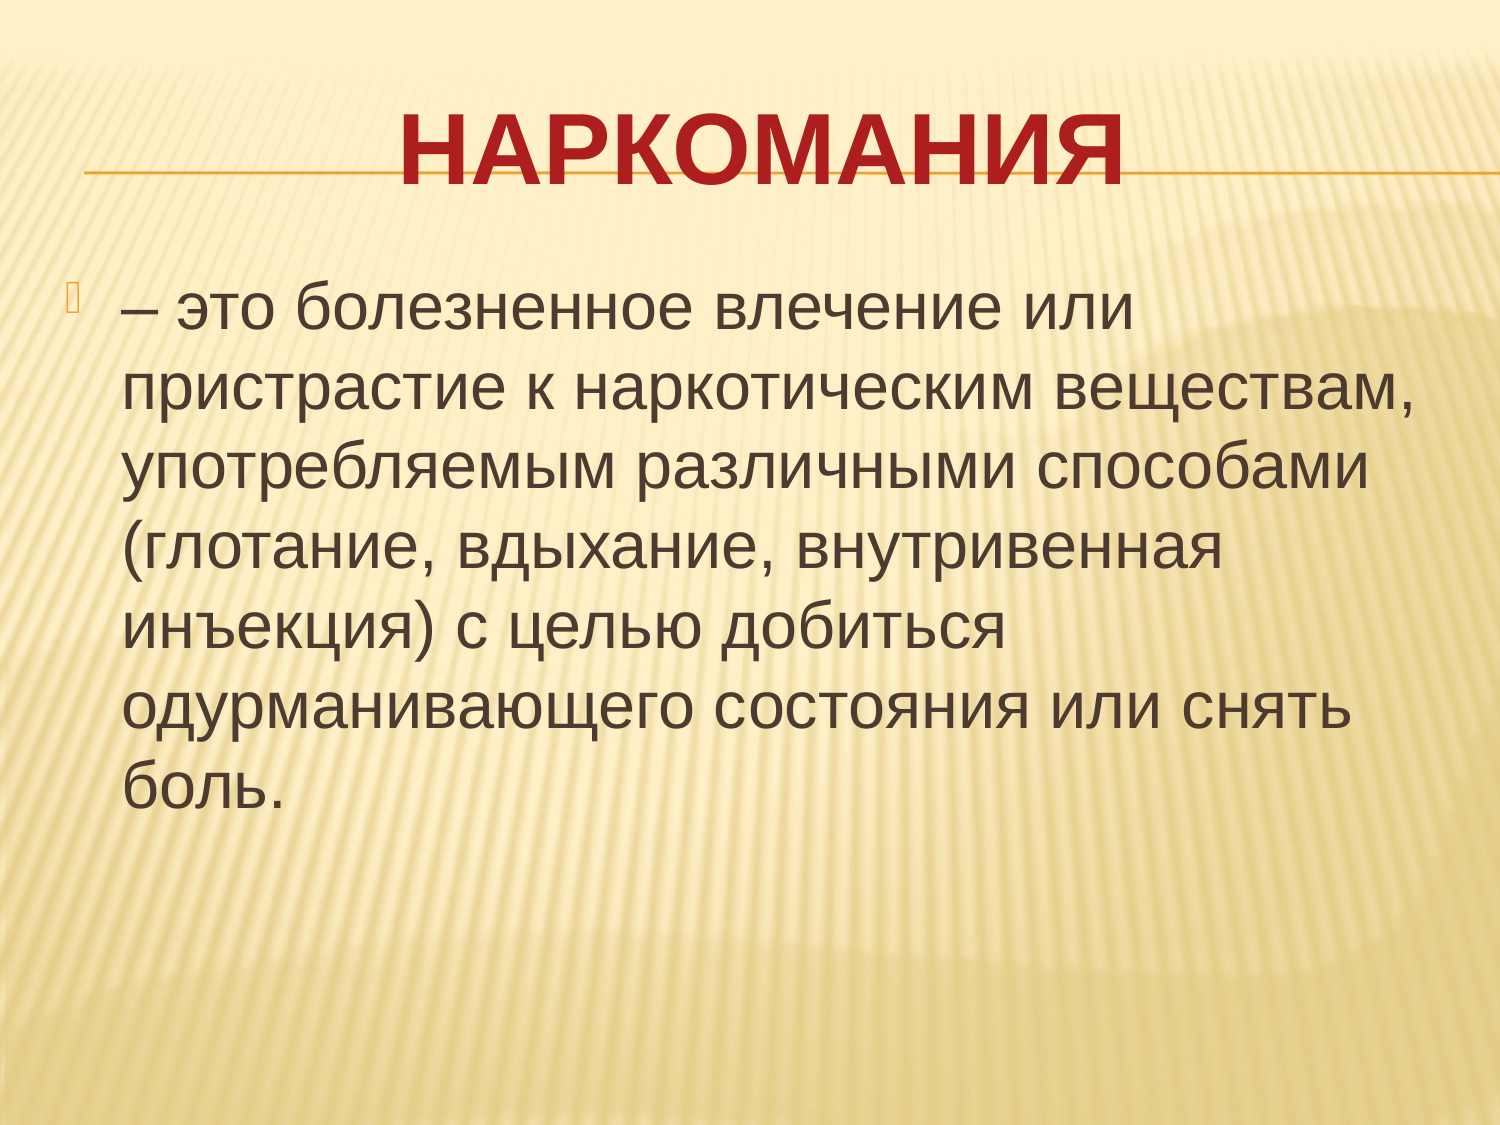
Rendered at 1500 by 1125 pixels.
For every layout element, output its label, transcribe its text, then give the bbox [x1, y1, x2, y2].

title НАРКОМАНИЯ [50, 75, 1475, 213]
list – это болезненное влечение или пристрастие к наркотическим веществам, употребляемым различными способами (глотание, вдыхание, внутривенная инъекция) с целью добиться одурманивающего состояния или снять боль. [49, 254, 1476, 998]
